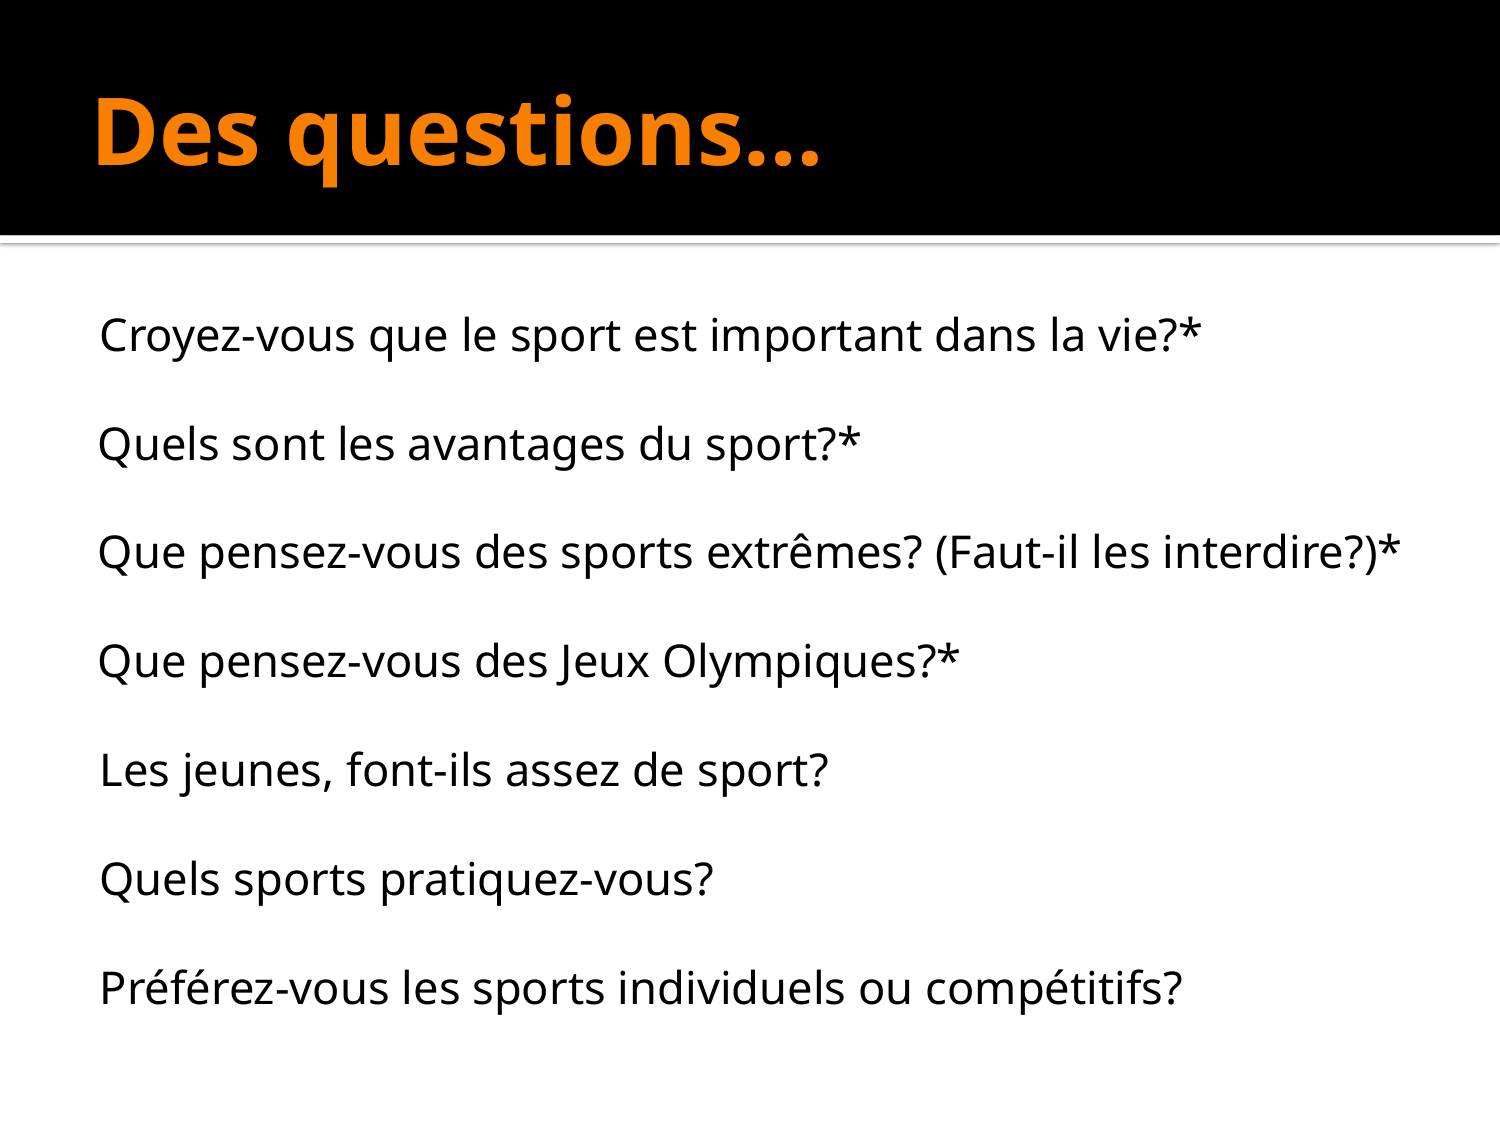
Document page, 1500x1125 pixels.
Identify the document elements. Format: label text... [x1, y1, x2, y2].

list Croyez-vous que le sport est important dans la vie?* Quels sont les avantages du sport?* Que pensez-vous des sports extrêmes? (Faut-il les interdire?)* Que pensez-vous des Jeux Olympiques?* Les jeunes, font-ils assez de sport? Quels sports pratiquez-vous? Préférez-vous les sports individuels ou compétitifs? [74, 290, 1471, 1083]
title Des questions… [75, 25, 1425, 231]
